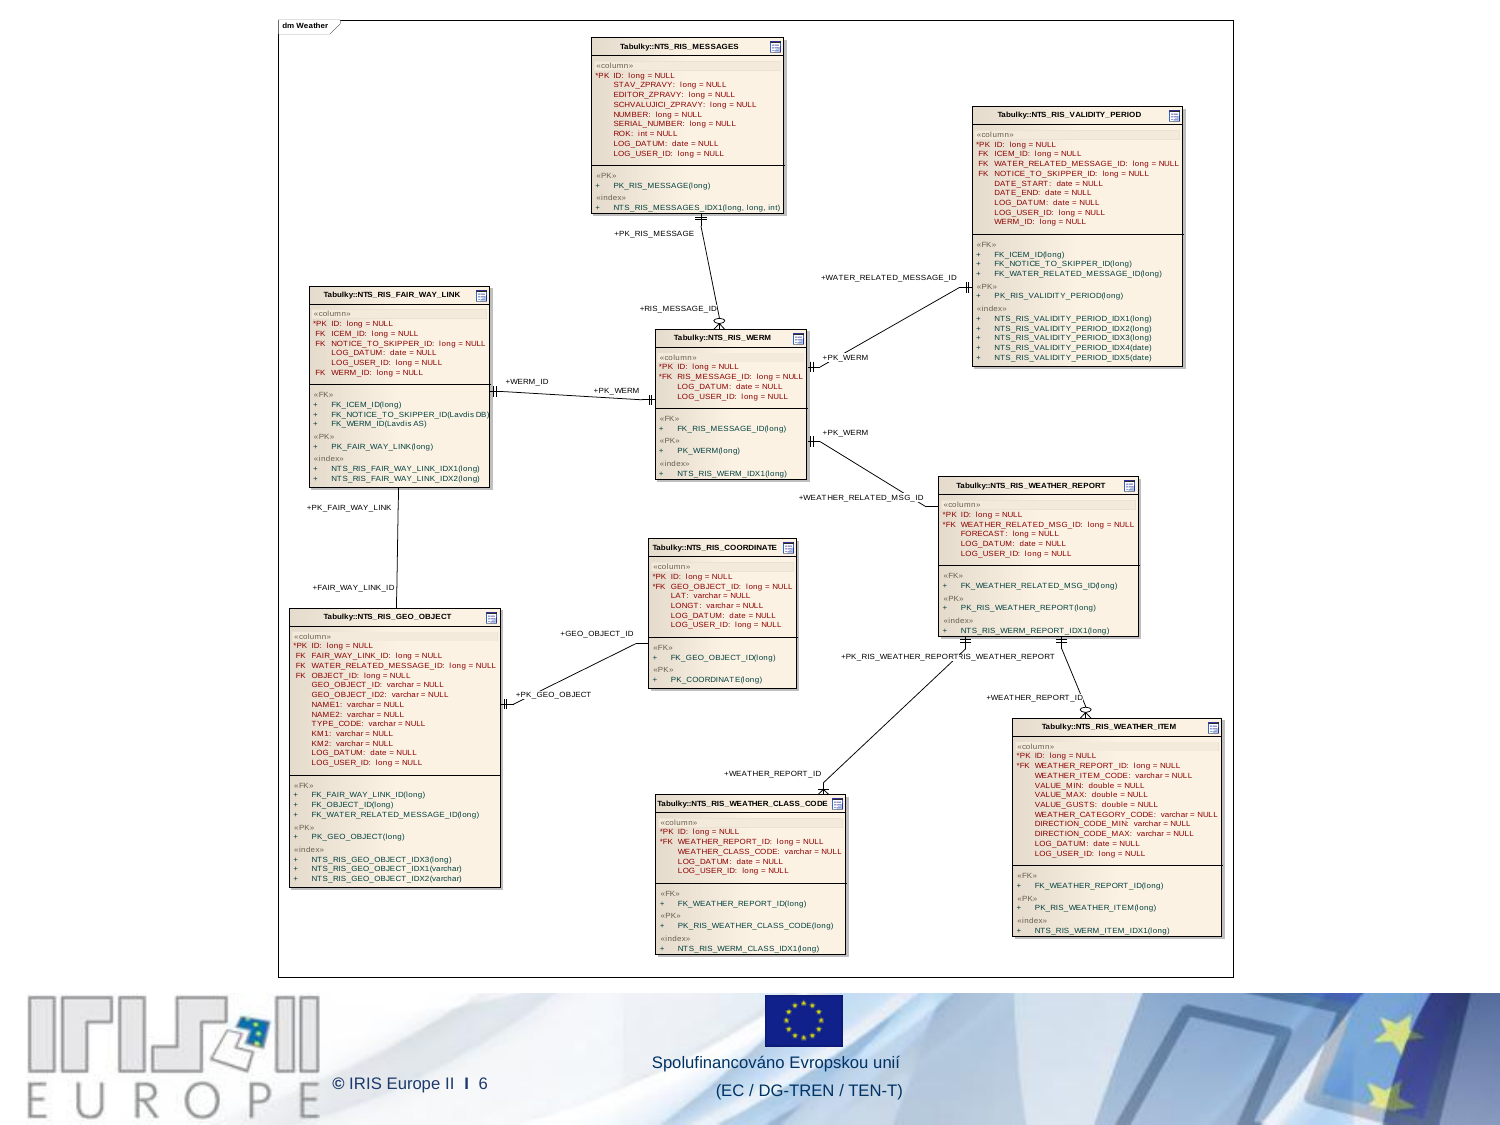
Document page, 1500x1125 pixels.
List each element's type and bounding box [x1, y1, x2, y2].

picture [277, 18, 1235, 979]
picture [0, 993, 1500, 1125]
